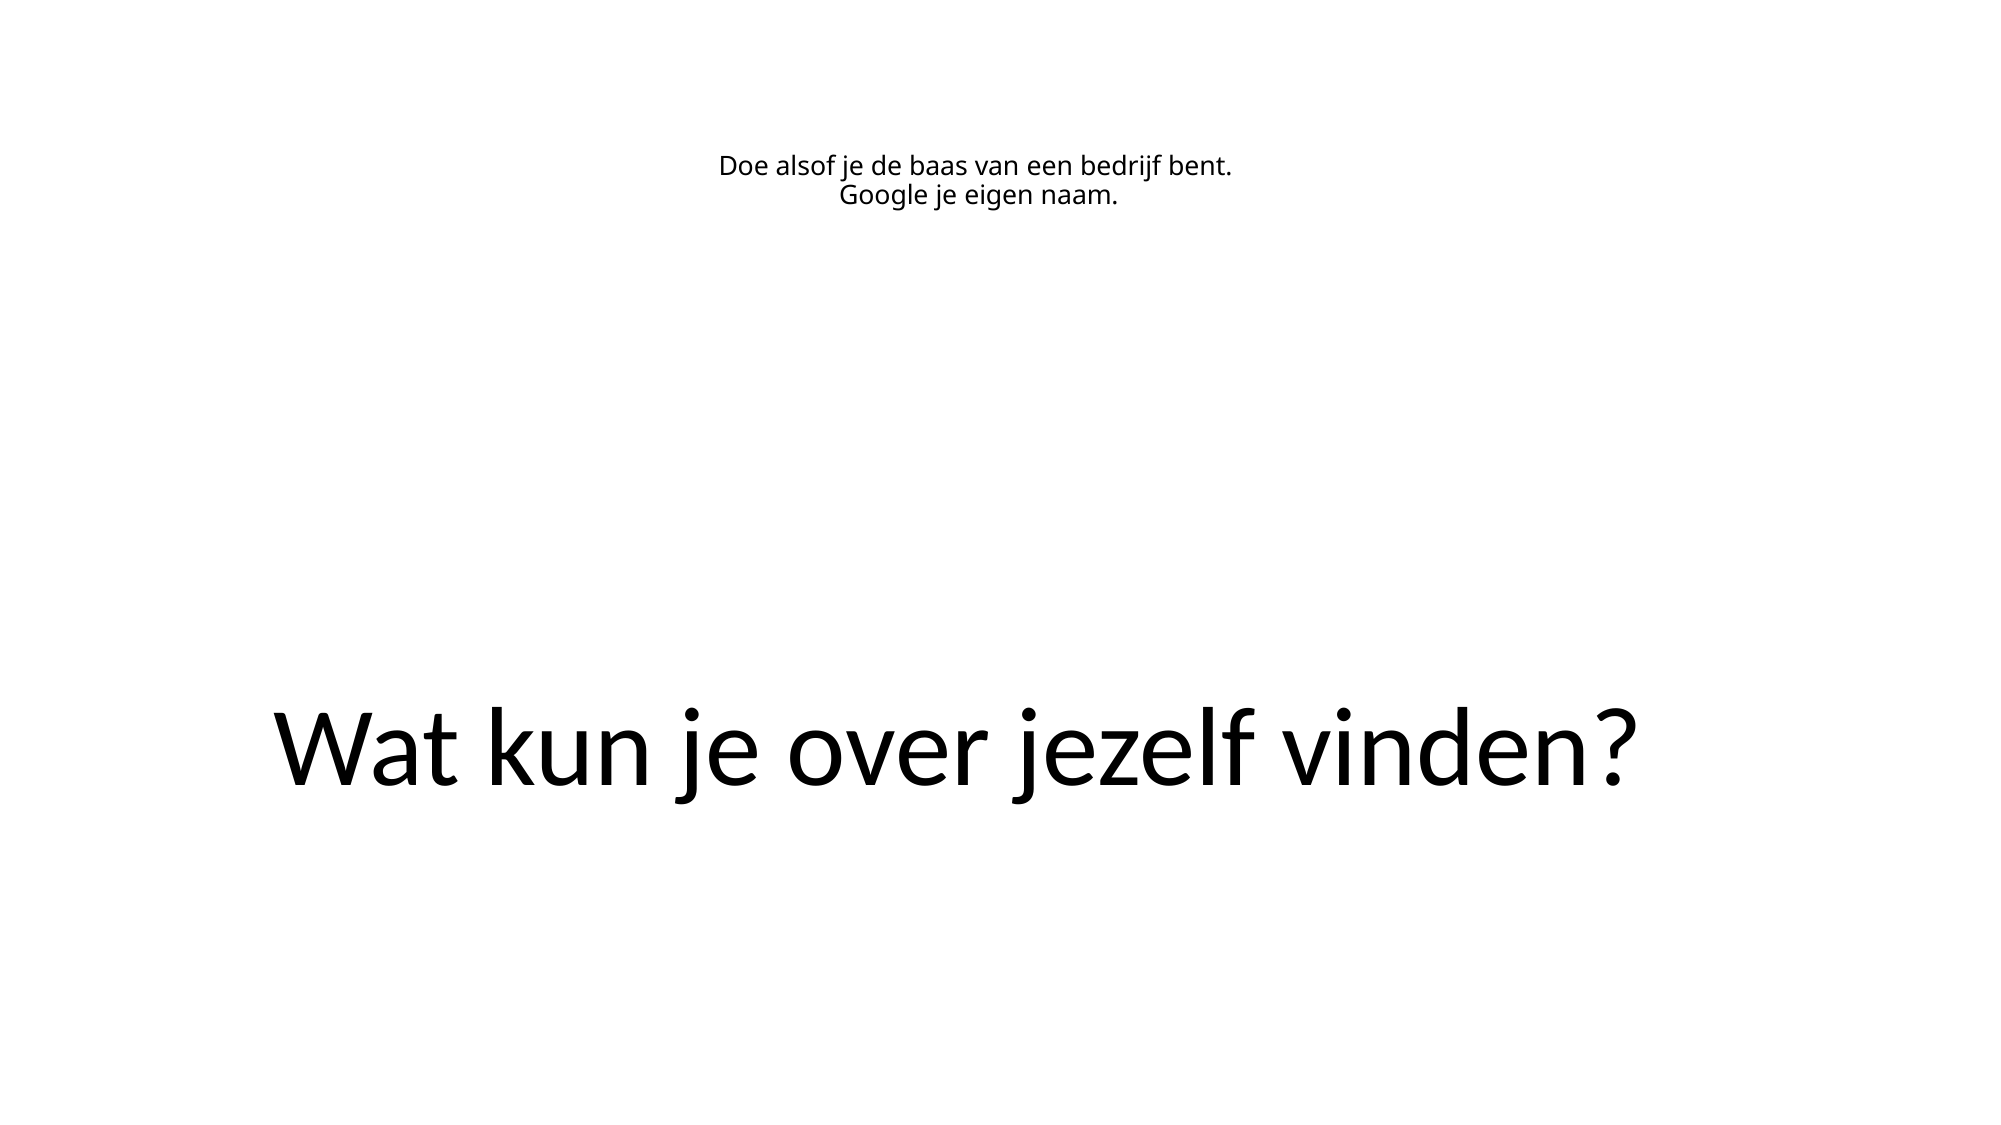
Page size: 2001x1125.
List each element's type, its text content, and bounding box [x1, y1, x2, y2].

text_box Wat kun je over jezelf vinden? [258, 665, 1742, 816]
title Doe alsof je de baas van een bedrijf bent. Google je eigen naam. [116, 87, 1842, 305]
